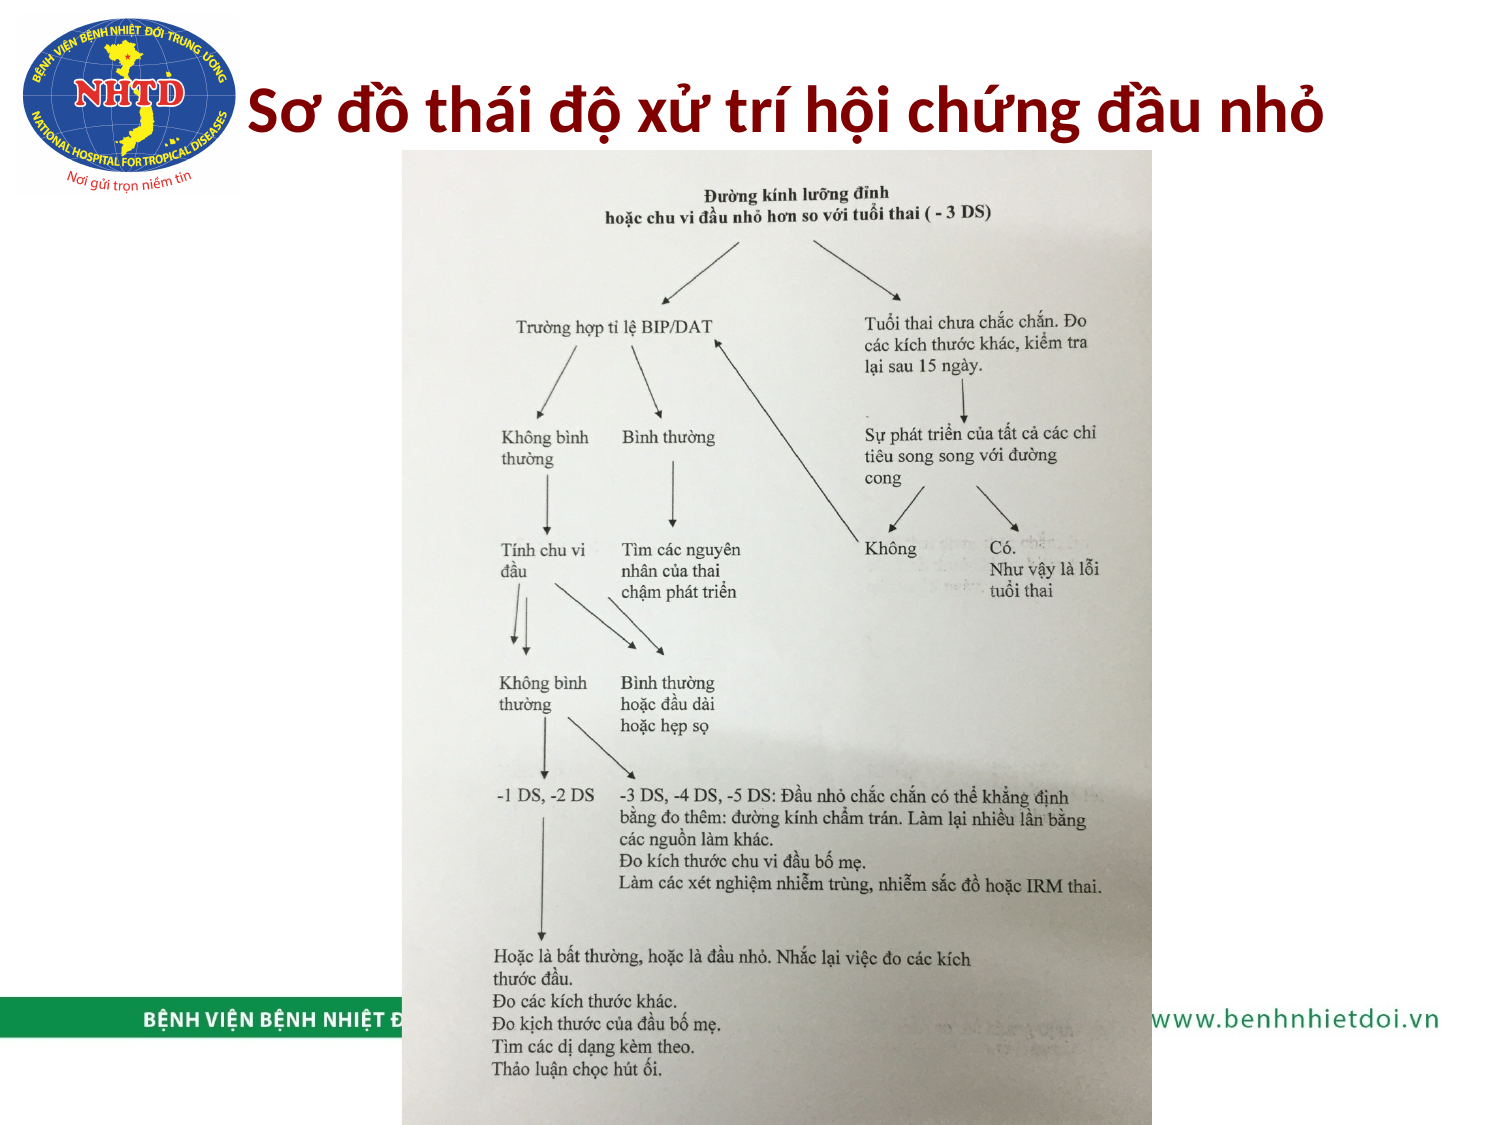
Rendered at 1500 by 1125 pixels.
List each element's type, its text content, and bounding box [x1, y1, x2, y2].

title Sơ đồ thái độ xử trí hội chứng đầu nhỏ [75, 12, 1500, 200]
picture [0, 0, 1500, 1125]
